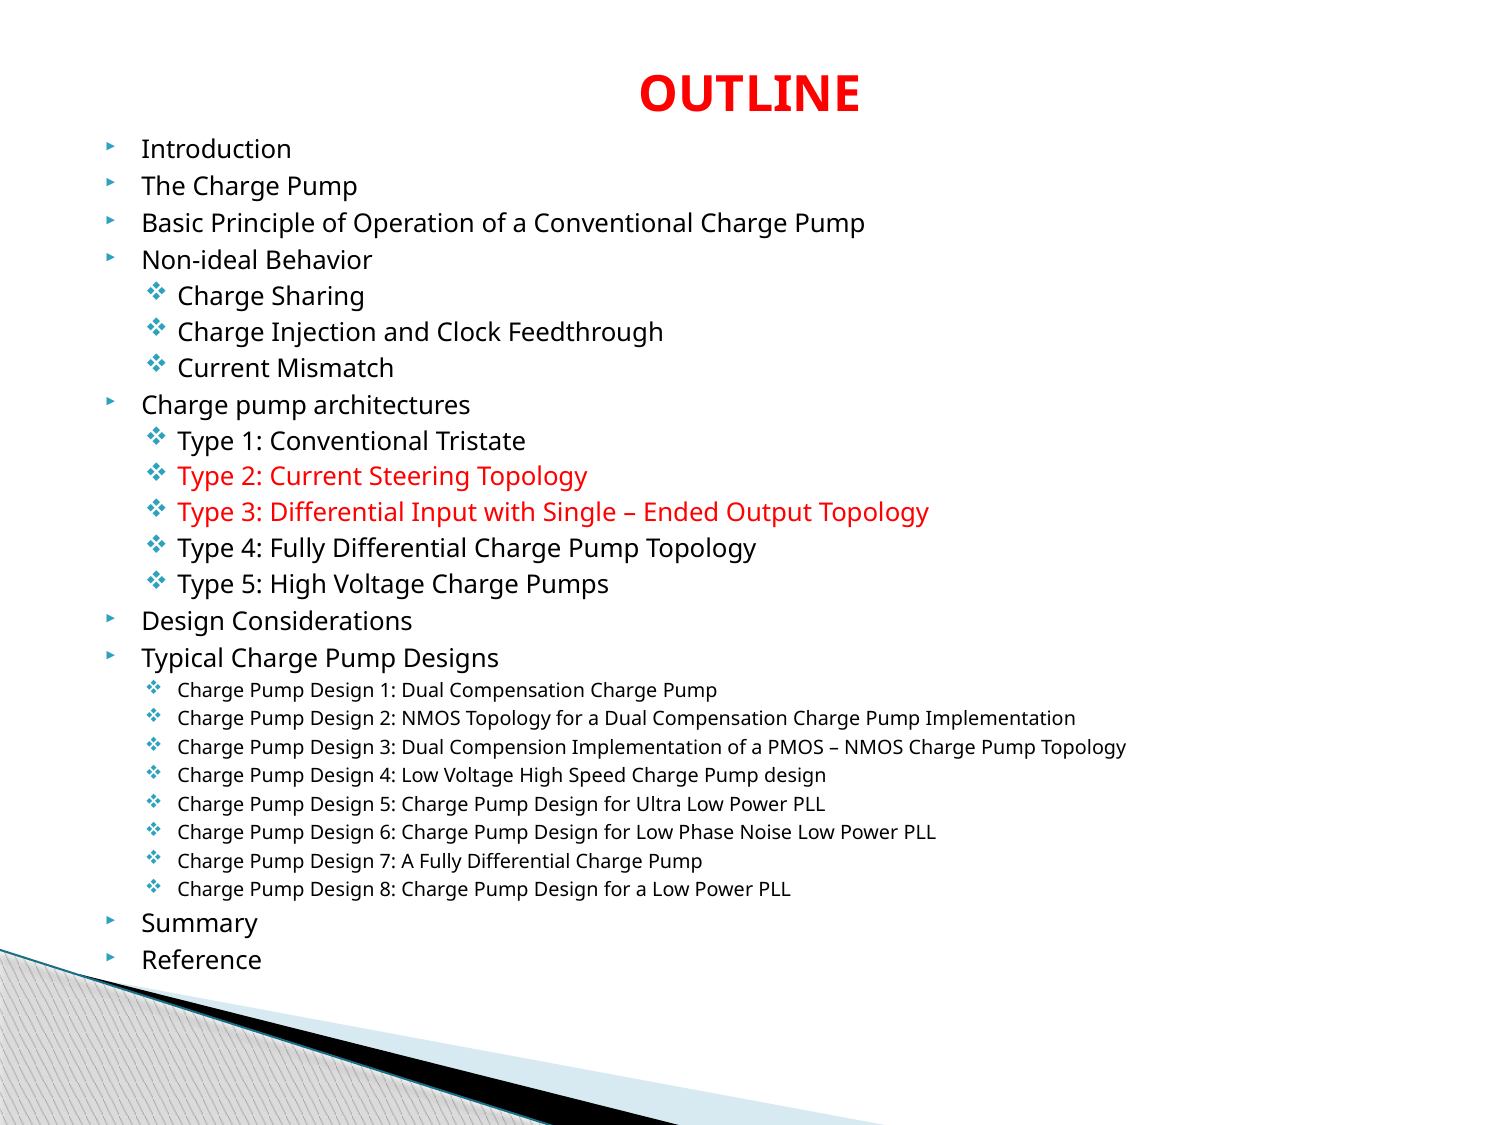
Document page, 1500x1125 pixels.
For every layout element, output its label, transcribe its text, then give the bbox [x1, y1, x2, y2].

title OUTLINE [75, 45, 1425, 138]
list Introduction The Charge Pump Basic Principle of Operation of a Conventional Charge Pump Non-ideal Behavior Charge Sharing Charge Injection and Clock Feedthrough Current Mismatch Charge pump architectures Type 1: Conventional Tristate Type 2: Current Steering Topology Type 3: Differential Input with Single – Ended Output Topology Type 4: Fully Differential Charge Pump Topology Type 5: High Voltage Charge Pumps Design Considerations Typical Charge Pump Designs Charge Pump Design 1: Dual Compensation Charge Pump Charge Pump Design 2: NMOS Topology for a Dual Compensation Charge Pump Implementation Charge Pump Design 3: Dual Compension Implementation of a PMOS – NMOS Charge Pump Topology Charge Pump Design 4: Low Voltage High Speed Charge Pump design Charge Pump Design 5: Charge Pump Design for Ultra Low Power PLL Charge Pump Design 6: Charge Pump Design for Low Phase Noise Low Power PLL Charge Pump Design 7: A Fully Differential Charge Pump Charge Pump Design 8: Charge Pump Design for a Low Power PLL Summary Reference [75, 138, 1425, 986]
